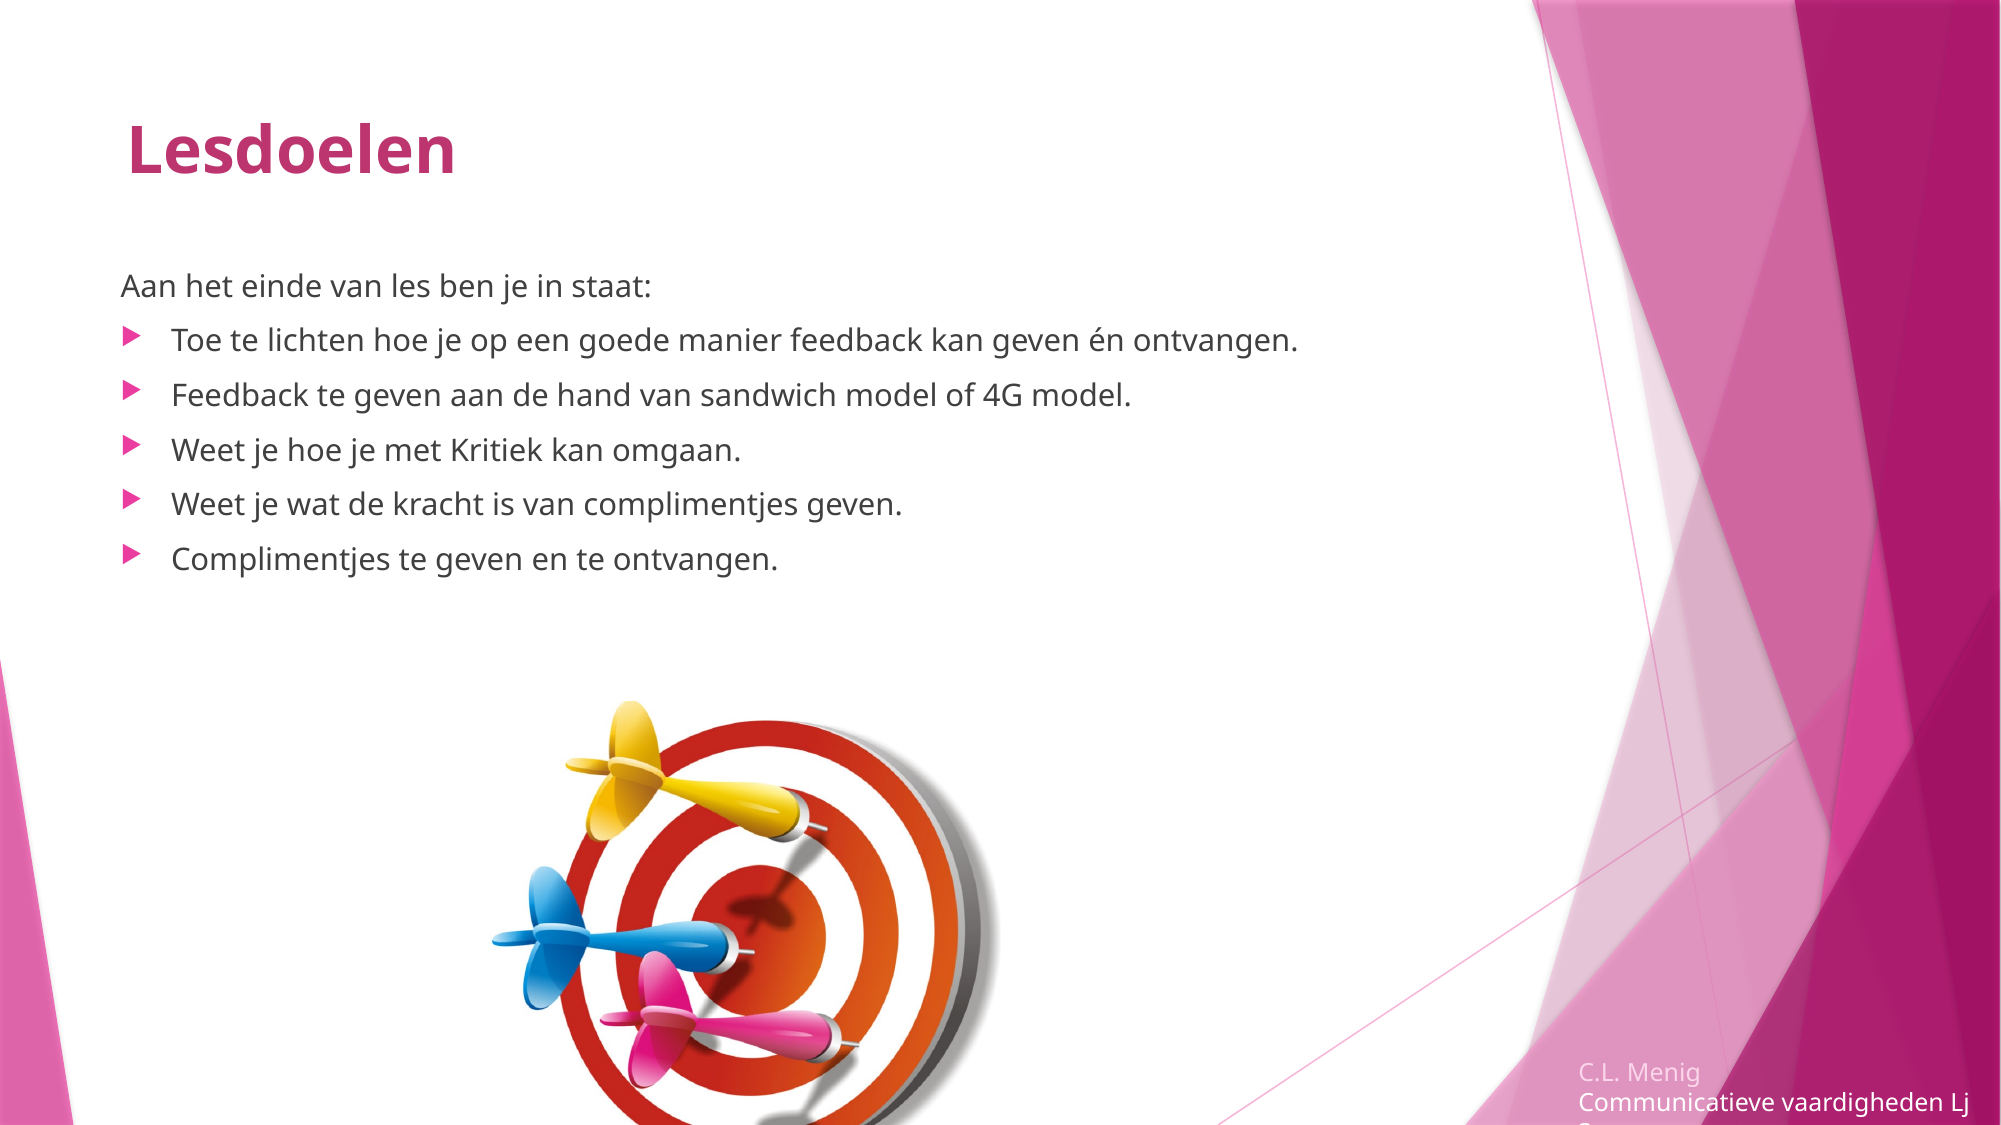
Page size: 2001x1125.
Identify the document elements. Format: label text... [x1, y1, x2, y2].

list Aan het einde van les ben je in staat: Toe te lichten hoe je op een goede manier feedback kan geven én ontvangen. Feedback te geven aan de hand van sandwich model of 4G model. Weet je hoe je met Kritiek kan omgaan. Weet je wat de kracht is van complimentjes geven. Complimentjes te geven en te ontvangen. [105, 258, 1516, 896]
picture [450, 701, 1044, 1125]
text_box C.L. Menig Communicatieve vaardigheden Lj 3 [1563, 1049, 2000, 1125]
title Lesdoelen [111, 99, 1522, 317]
